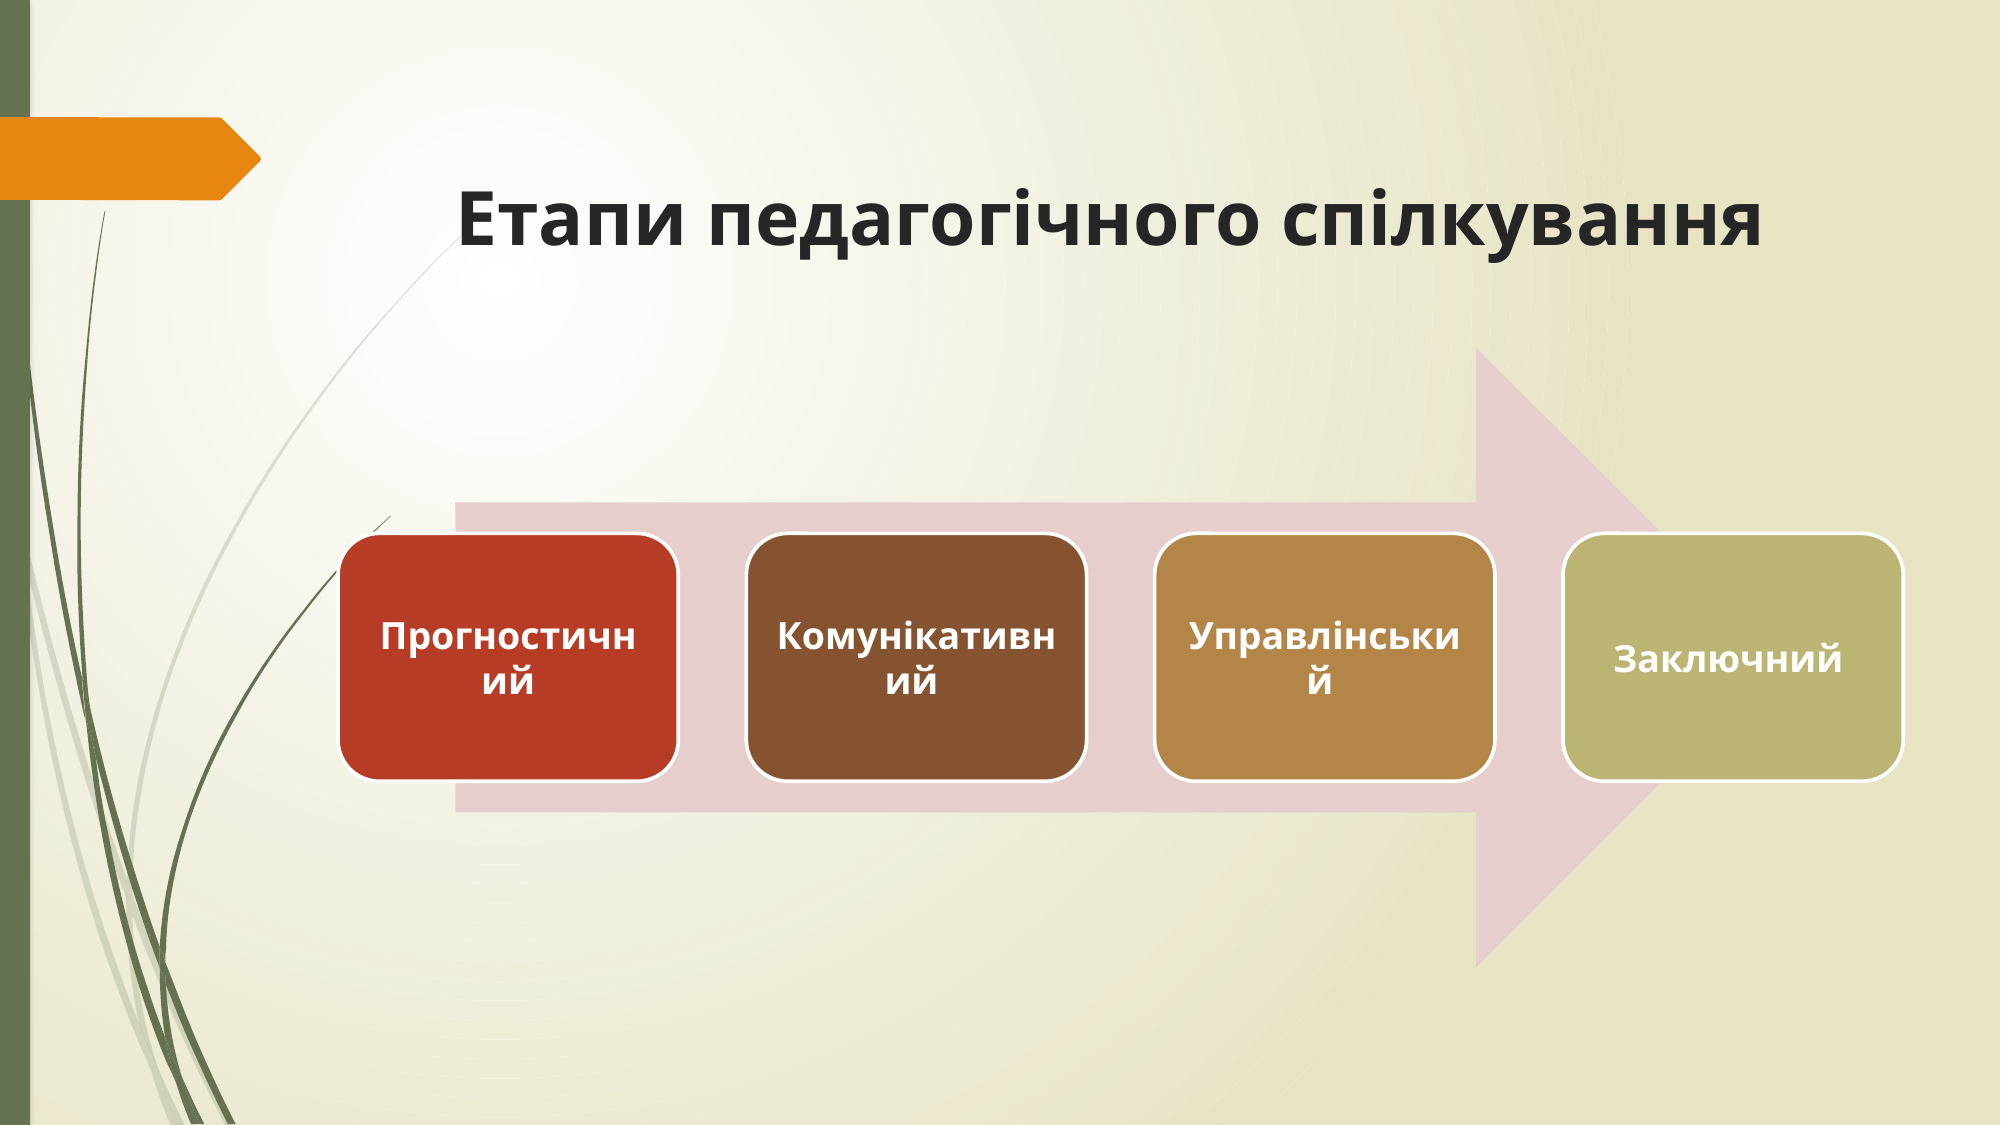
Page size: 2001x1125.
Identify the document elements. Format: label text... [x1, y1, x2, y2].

title Етапи педагогічного спілкування [389, 162, 1852, 347]
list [337, 347, 1904, 968]
